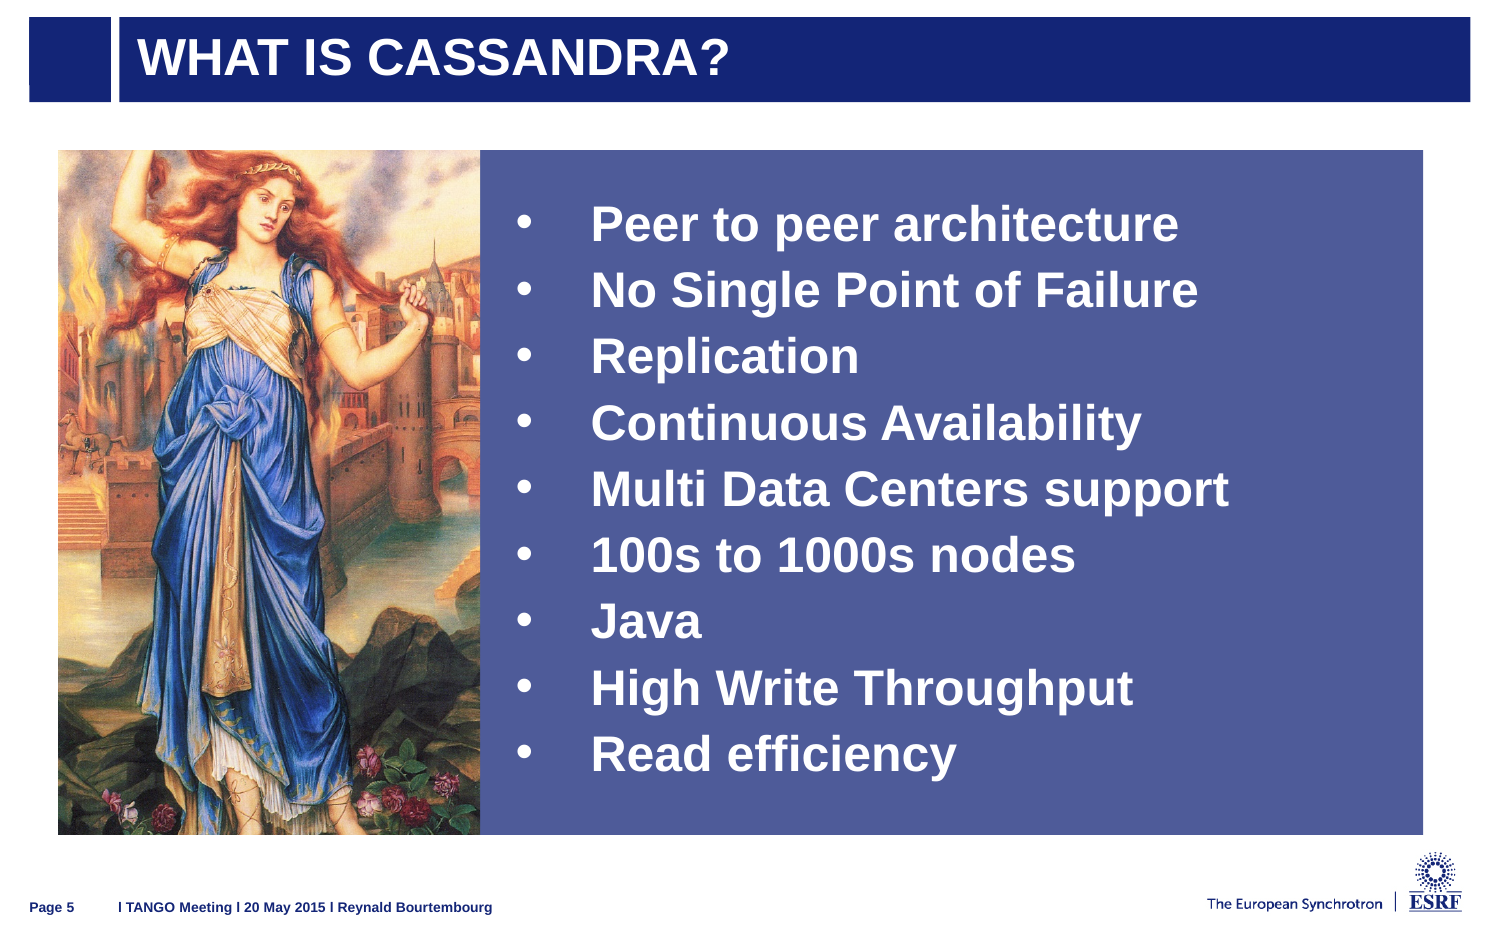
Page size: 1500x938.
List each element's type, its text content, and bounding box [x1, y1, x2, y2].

title What is Cassandra? [119, 17, 1471, 103]
slide_number Page 5 [29, 886, 98, 916]
list Peer to peer architecture No Single Point of Failure Replication Continuous Availability Multi Data Centers support 100s to 1000s nodes Java High Write Throughput Read efficiency [481, 150, 1424, 835]
picture [57, 149, 481, 836]
footer l TANGO Meeting l 20 May 2015 l Reynald Bourtembourg [118, 886, 1122, 916]
picture [1175, 831, 1500, 938]
